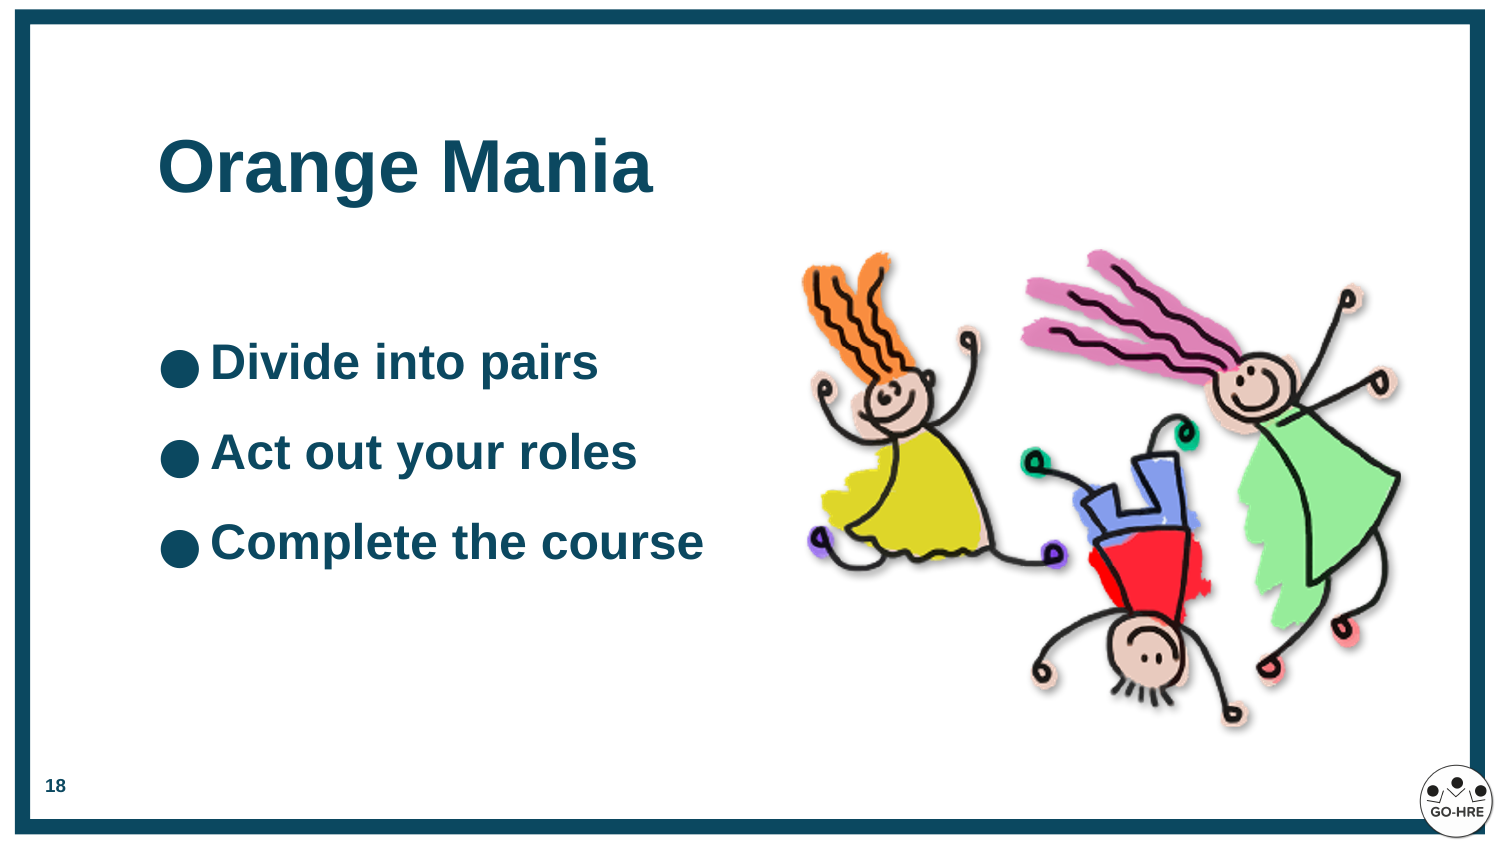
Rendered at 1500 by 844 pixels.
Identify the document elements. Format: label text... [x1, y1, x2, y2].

list Divide into pairs Act out your roles Complete the course [120, 136, 744, 734]
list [799, 247, 1401, 727]
title Orange Mania [142, 86, 1401, 237]
picture [1419, 764, 1495, 840]
slide_number 18 [30, 754, 121, 819]
